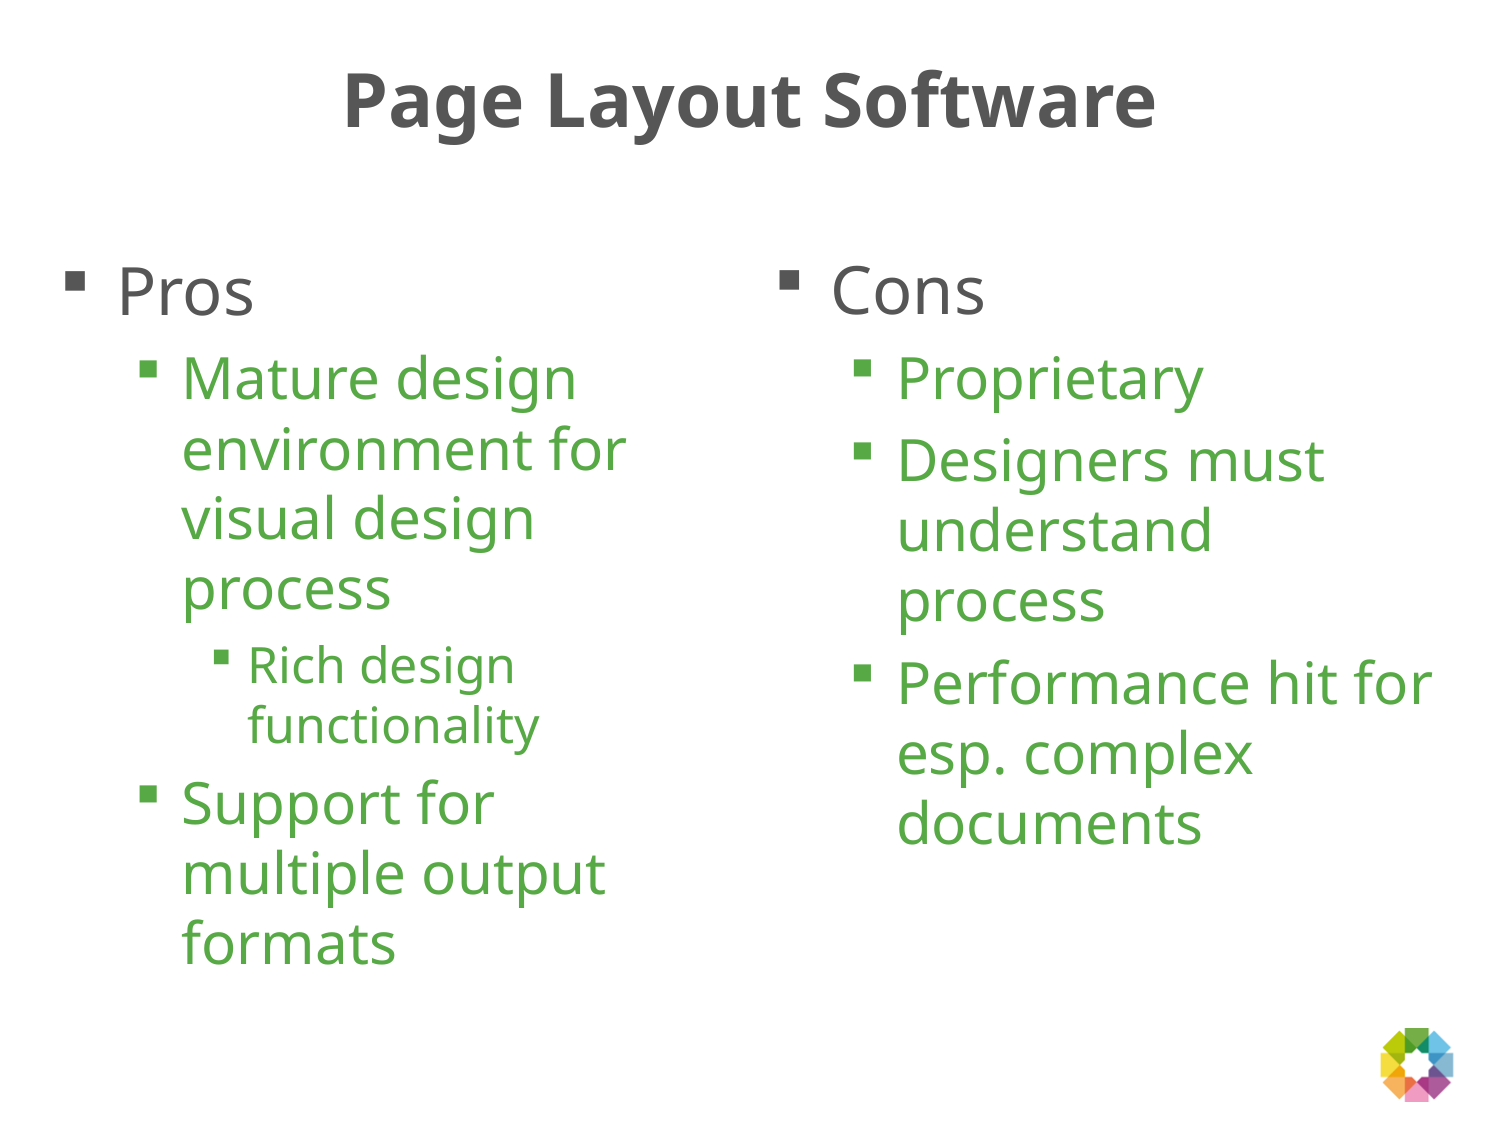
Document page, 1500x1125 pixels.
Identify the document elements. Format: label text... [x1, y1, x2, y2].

picture [1380, 1028, 1455, 1102]
list Pros Mature design environment for visual design process Rich design functionality Support for multiple output formats [45, 241, 751, 1013]
list Cons Proprietary Designers must understand process Performance hit for esp. complex documents [759, 241, 1455, 1012]
title Page Layout Software [45, 45, 1455, 233]
